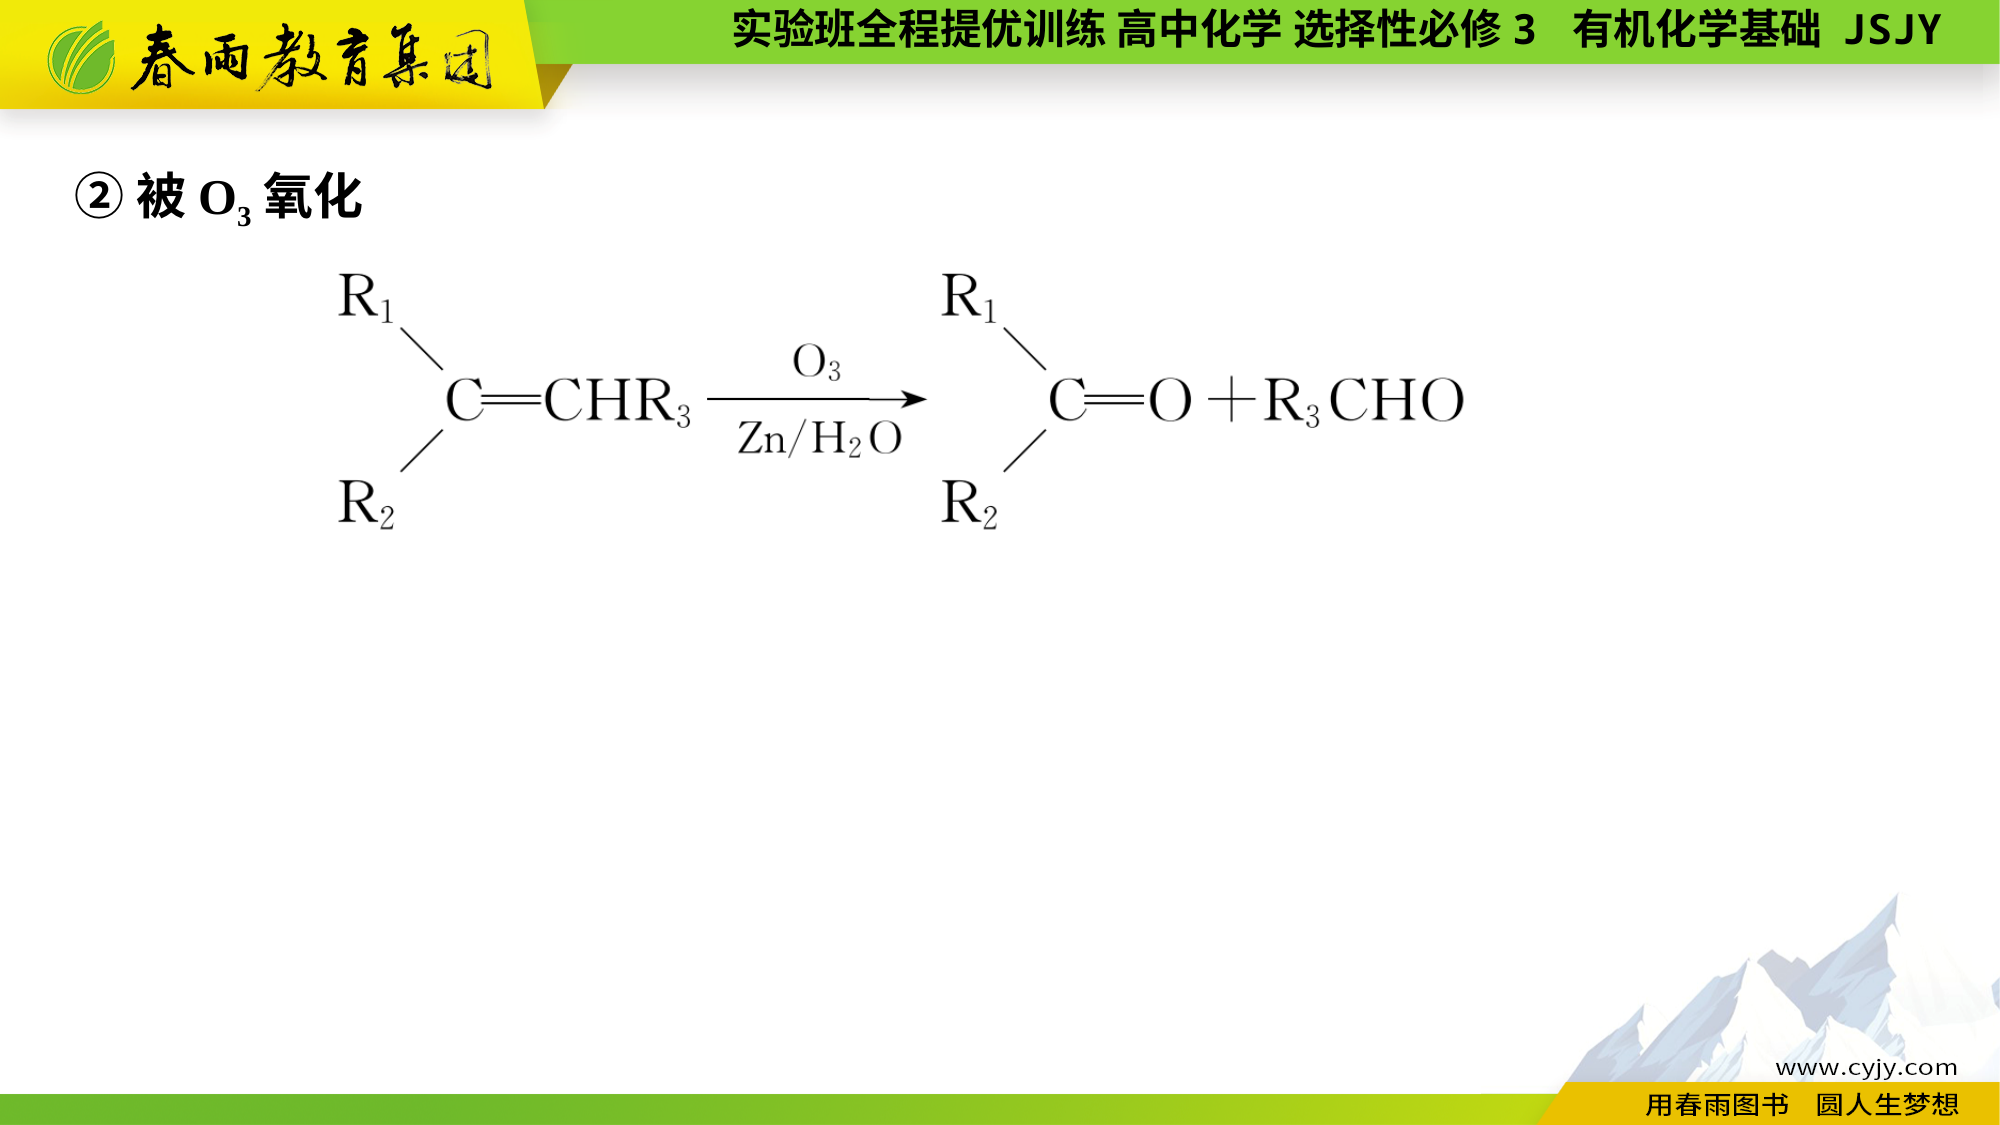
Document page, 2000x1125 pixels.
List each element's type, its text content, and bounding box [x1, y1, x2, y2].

picture [0, 0, 2000, 1125]
list ②被O3氧化 [59, 122, 1944, 217]
